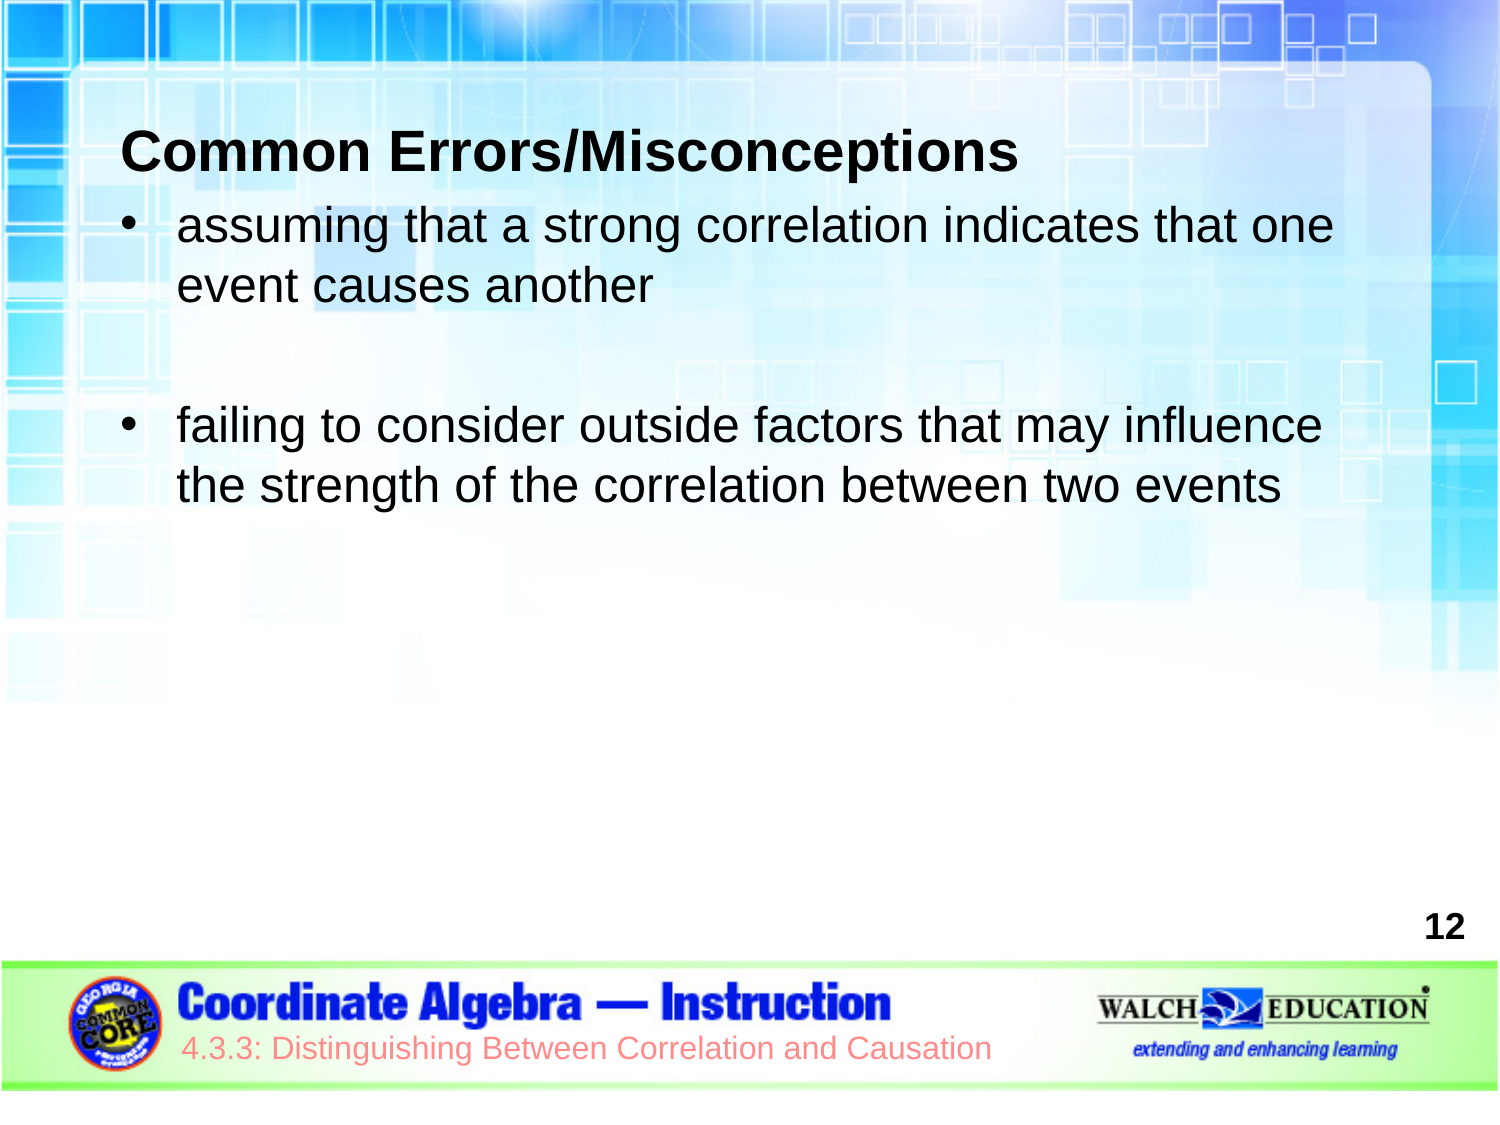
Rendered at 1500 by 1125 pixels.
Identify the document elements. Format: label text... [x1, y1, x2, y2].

picture [1, 0, 1500, 1091]
footer 4.3.3: Distinguishing Between Correlation and Causation [166, 1024, 1080, 1069]
slide_number 12 [1361, 901, 1481, 949]
subtitle Common Errors/Misconceptions assuming that a strong correlation indicates that one event causes another failing to consider outside factors that may influence the strength of the correlation between two events [105, 105, 1394, 925]
